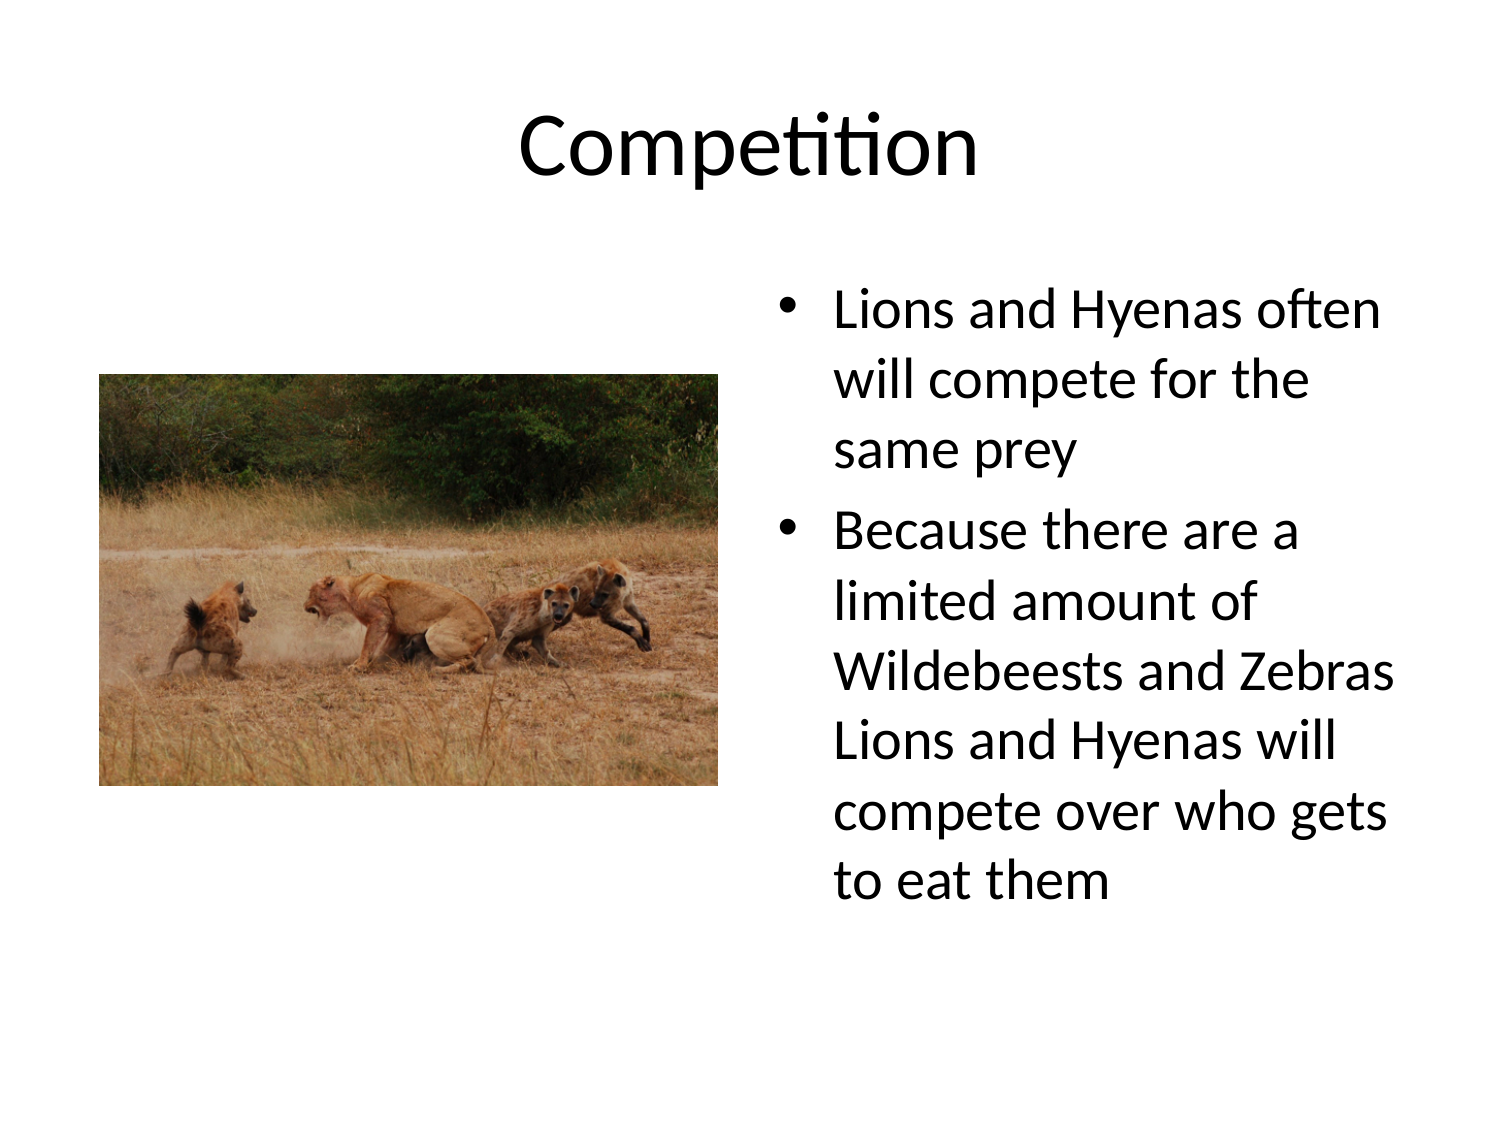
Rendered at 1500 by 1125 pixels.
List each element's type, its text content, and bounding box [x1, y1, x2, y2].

title Competition [75, 45, 1425, 233]
picture [99, 374, 719, 787]
list Lions and Hyenas often will compete for the same prey Because there are a limited amount of Wildebeests and Zebras Lions and Hyenas will compete over who gets to eat them [762, 262, 1425, 1005]
